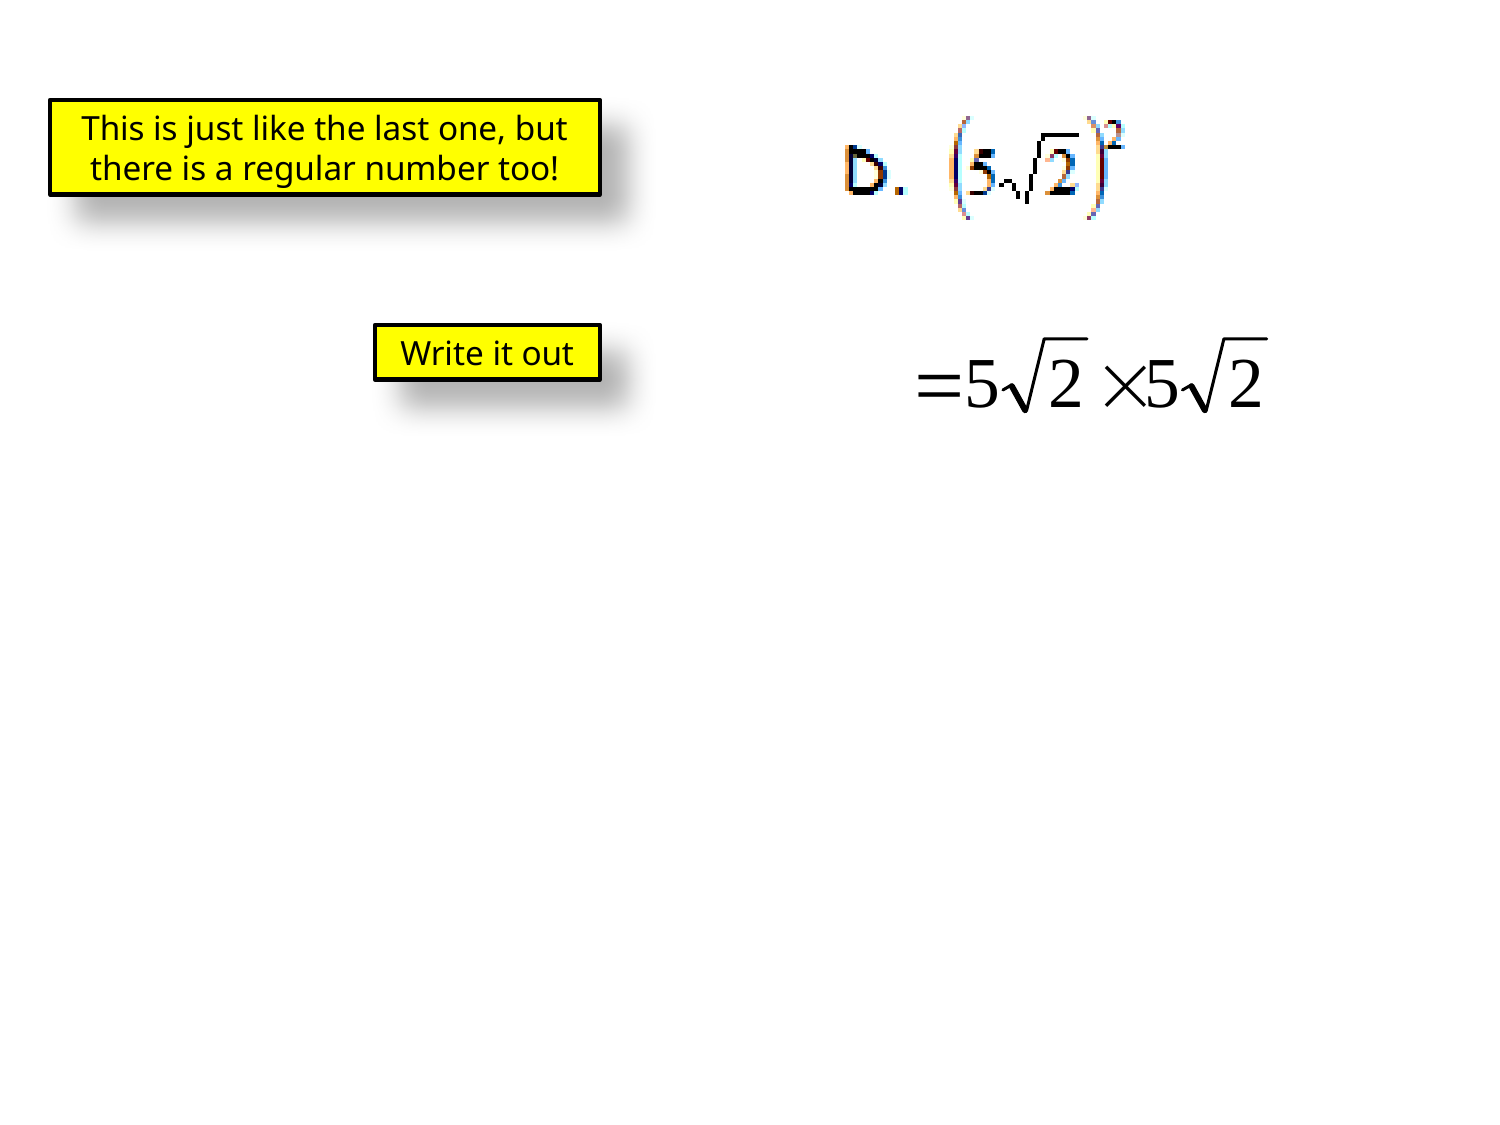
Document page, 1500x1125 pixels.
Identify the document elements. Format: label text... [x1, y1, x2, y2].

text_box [899, 323, 1282, 426]
text_box This is just like the last one, but there is a regular number too! [50, 99, 600, 195]
text_box Write it out [374, 324, 600, 380]
picture [812, 37, 1213, 317]
